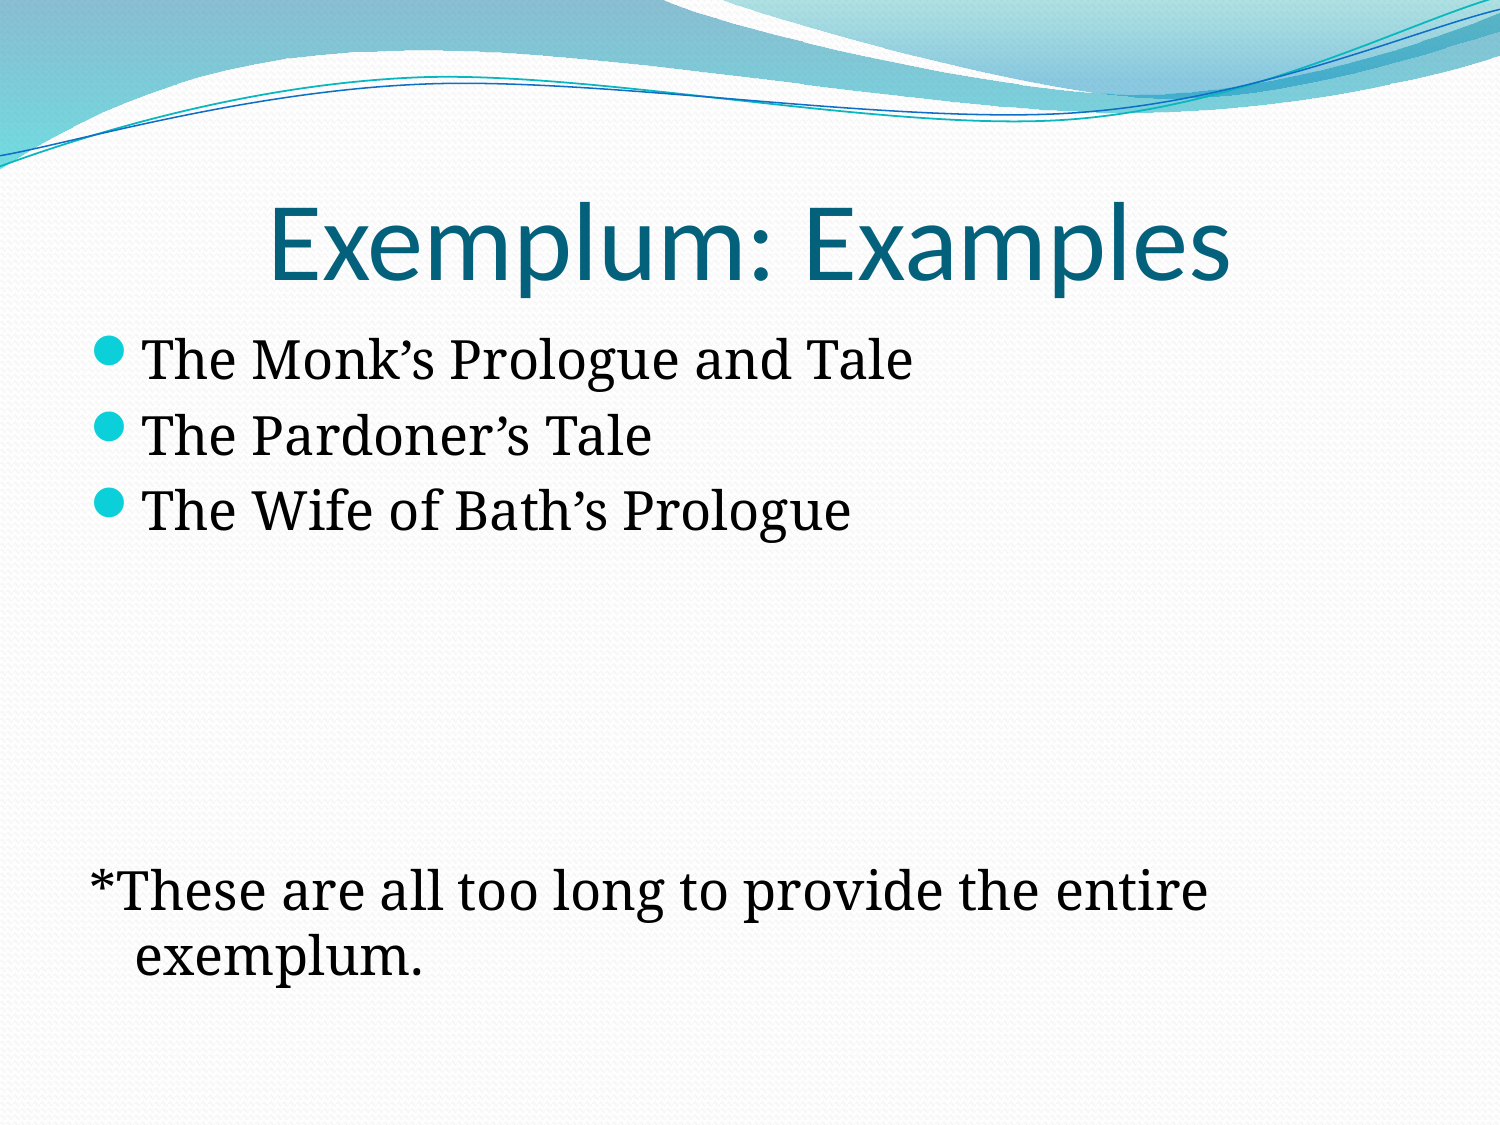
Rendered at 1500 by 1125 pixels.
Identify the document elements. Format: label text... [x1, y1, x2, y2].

title Exemplum: Examples [75, 115, 1425, 303]
list The Monk’s Prologue and Tale The Pardoner’s Tale The Wife of Bath’s Prologue *These are all too long to provide the entire exemplum. [75, 317, 1425, 1038]
